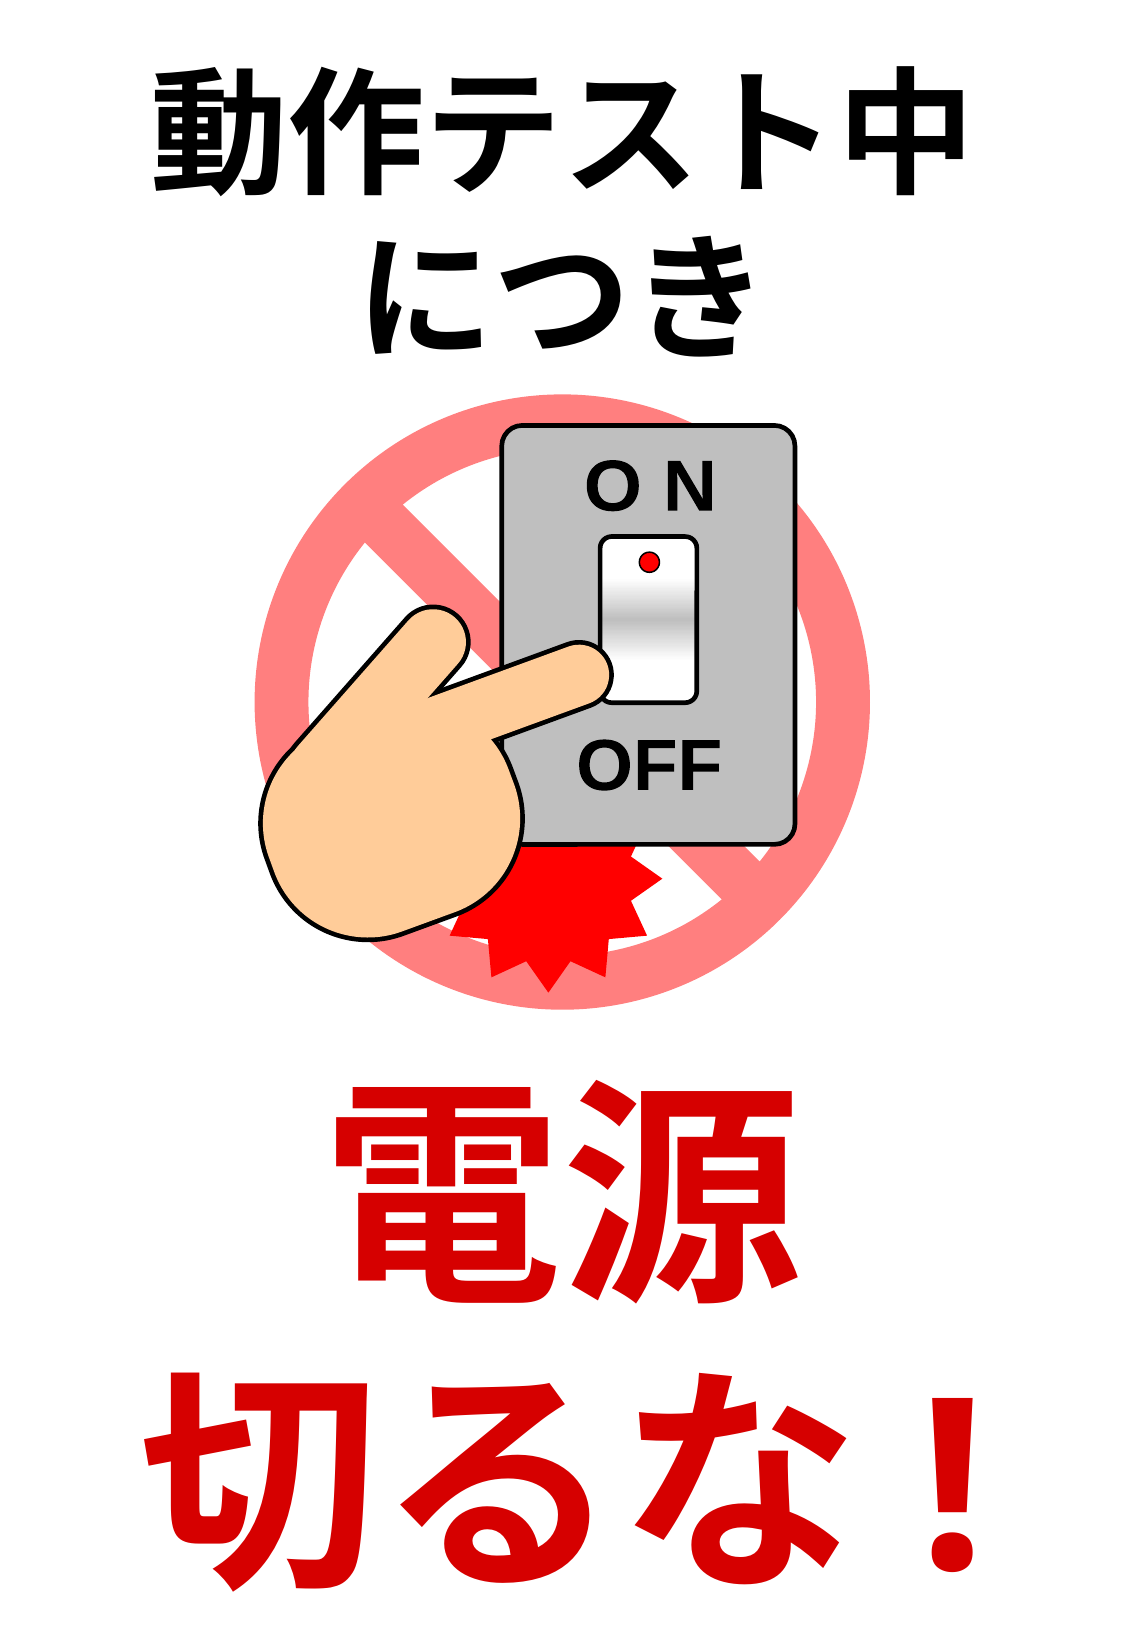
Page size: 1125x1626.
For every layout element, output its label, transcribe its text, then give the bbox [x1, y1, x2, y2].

text_box 電源 切るな! [1, 1035, 1125, 1625]
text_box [253, 394, 871, 1010]
text_box 動作テスト中 につき [0, 38, 1125, 383]
